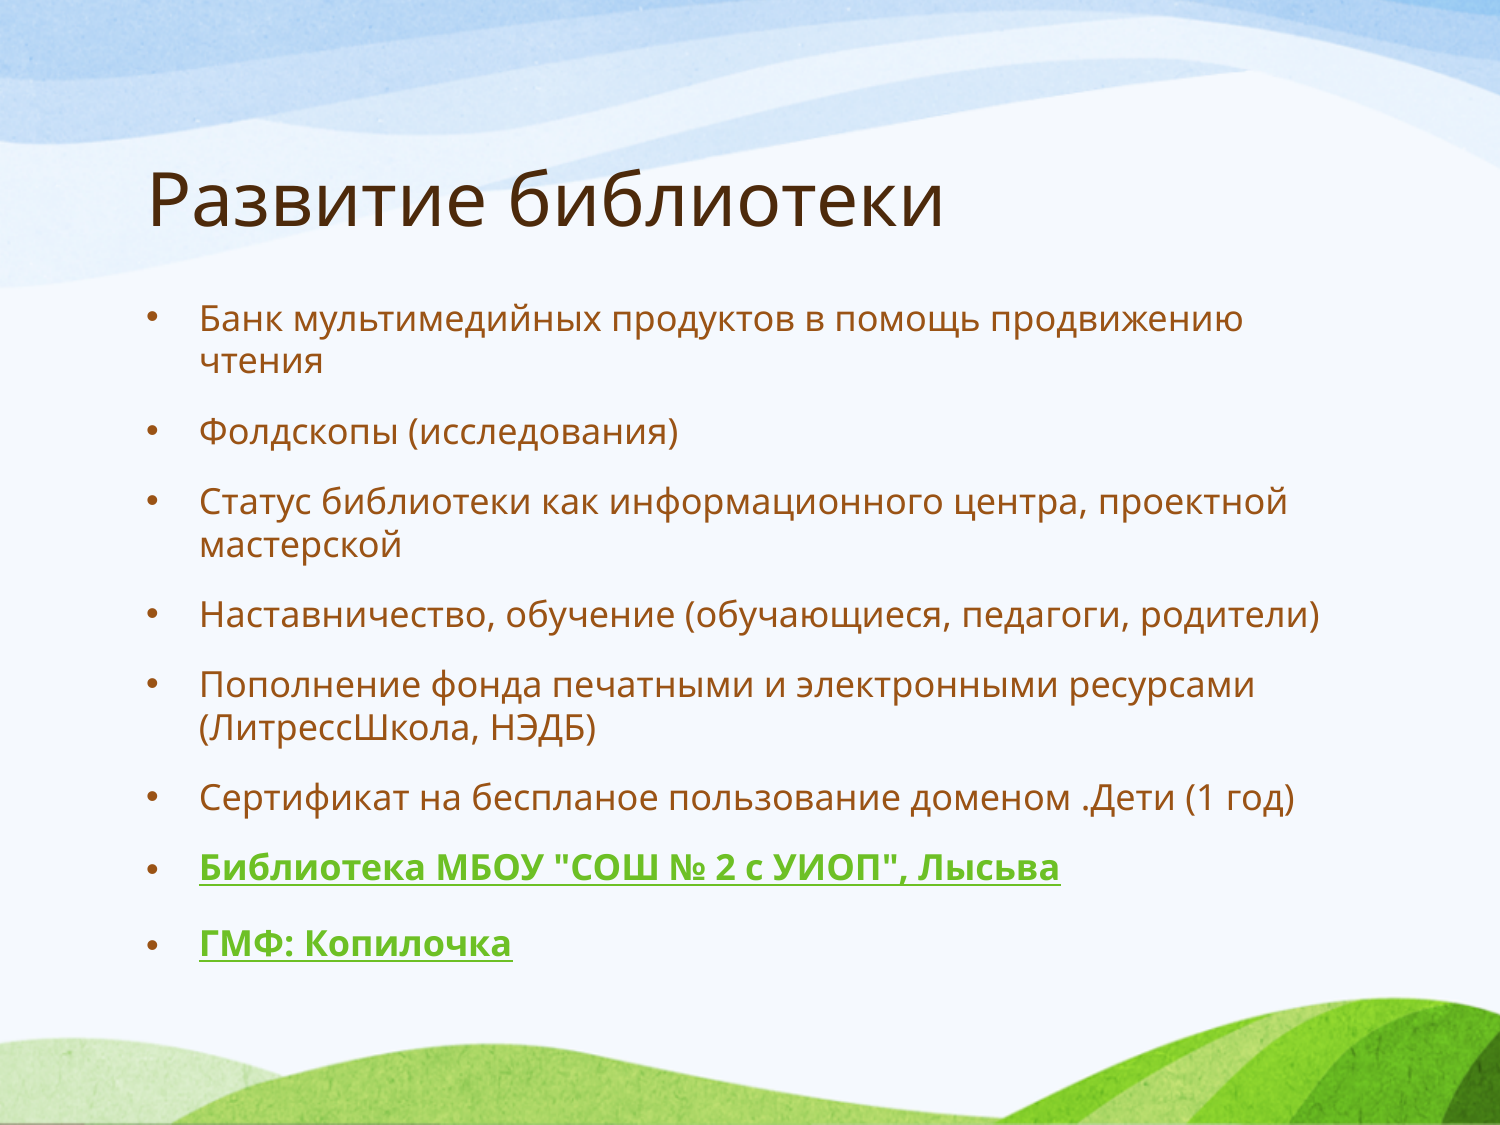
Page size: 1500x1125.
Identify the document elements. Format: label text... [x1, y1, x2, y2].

picture [0, 0, 1500, 1125]
list Банк мультимедийных продуктов в помощь продвижению чтения Фолдскопы (исследования) Статус библиотеки как информационного центра, проектной мастерской Наставничество, обучение (обучающиеся, педагоги, родители) Пополнение фонда печатными и электронными ресурсами (ЛитрессШкола, НЭДБ) Сертификат на беспланое пользование доменом .Дети (1 год) Библиотека МБОУ "СОШ № 2 с УИОП", Лысьва ГМФ: Копилочка [131, 287, 1369, 982]
title Развитие библиотеки [131, 50, 1369, 250]
